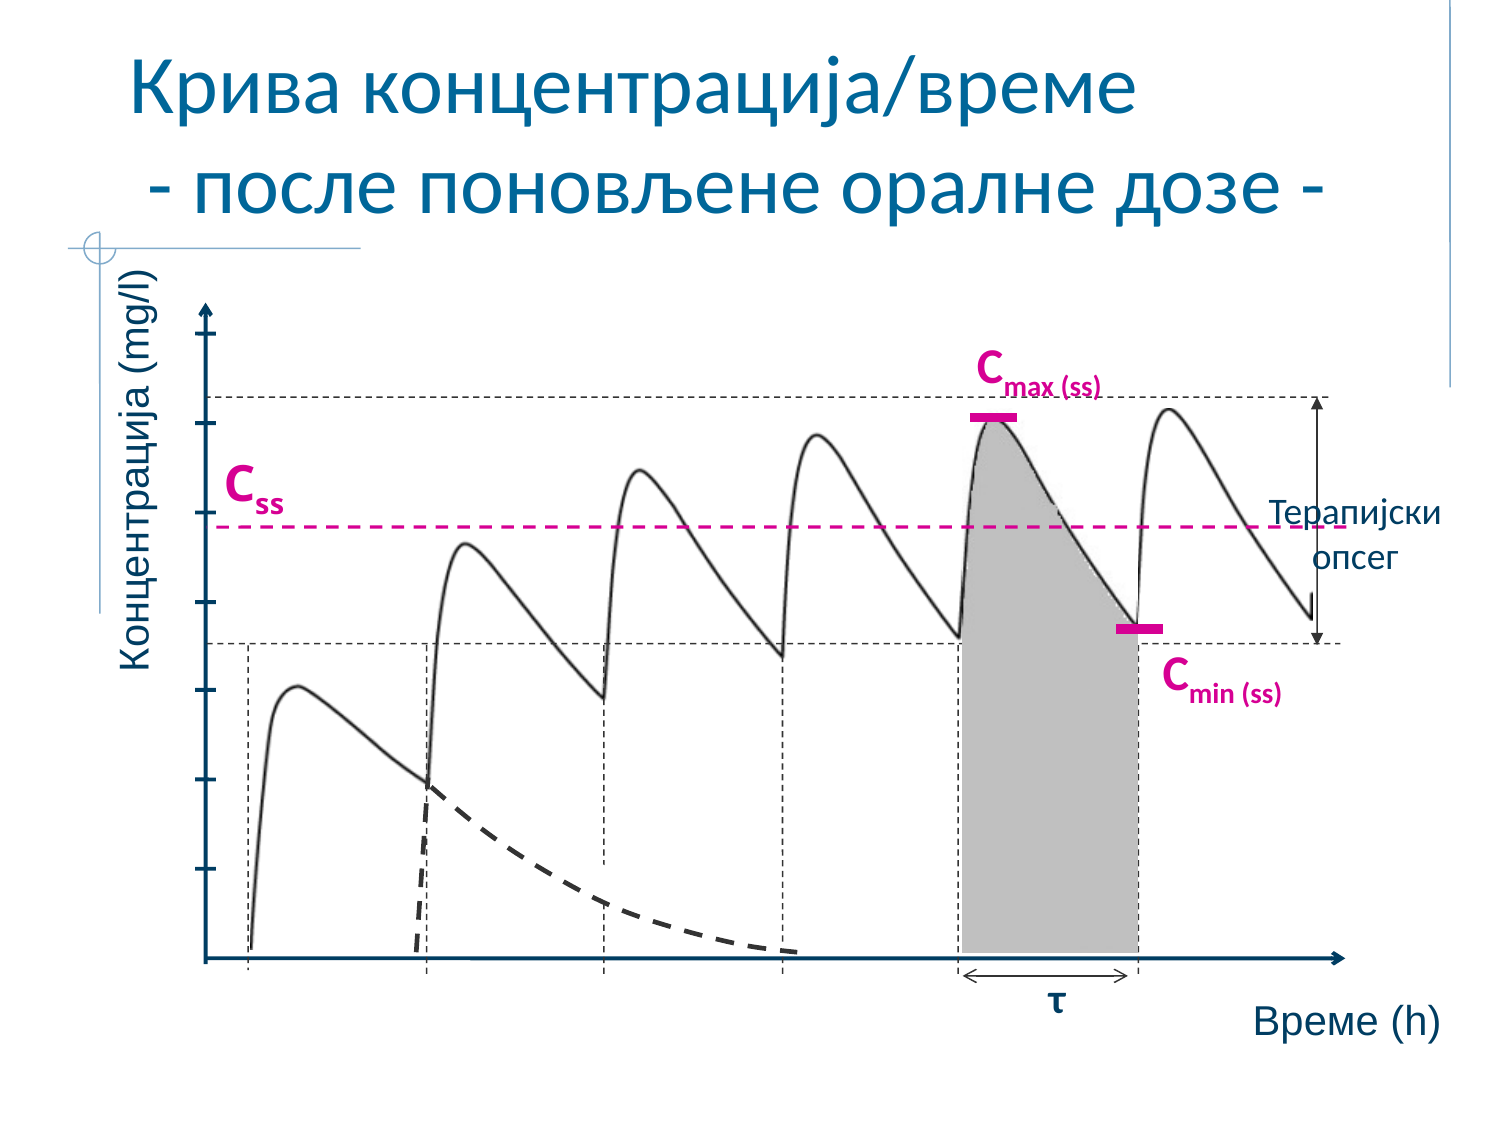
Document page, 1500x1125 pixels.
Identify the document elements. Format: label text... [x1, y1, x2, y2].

text_box [198, 302, 213, 333]
text_box Концентрација (mg/l) [100, 255, 164, 927]
text_box τ [997, 964, 1117, 975]
text_box τ [997, 984, 1117, 1029]
text_box Време (h) [549, 987, 1455, 1051]
text_box Терапијски опсег [1316, 479, 1465, 585]
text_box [416, 777, 429, 953]
text_box [1139, 951, 1346, 966]
text_box [1316, 585, 1324, 646]
text_box Cmax (ss) [950, 326, 1128, 407]
title Крива концентрација/време - после поновљене оралне дозе - [113, 49, 1436, 238]
text_box [1311, 397, 1324, 479]
text_box Css [182, 444, 244, 528]
picture [249, 408, 1313, 953]
